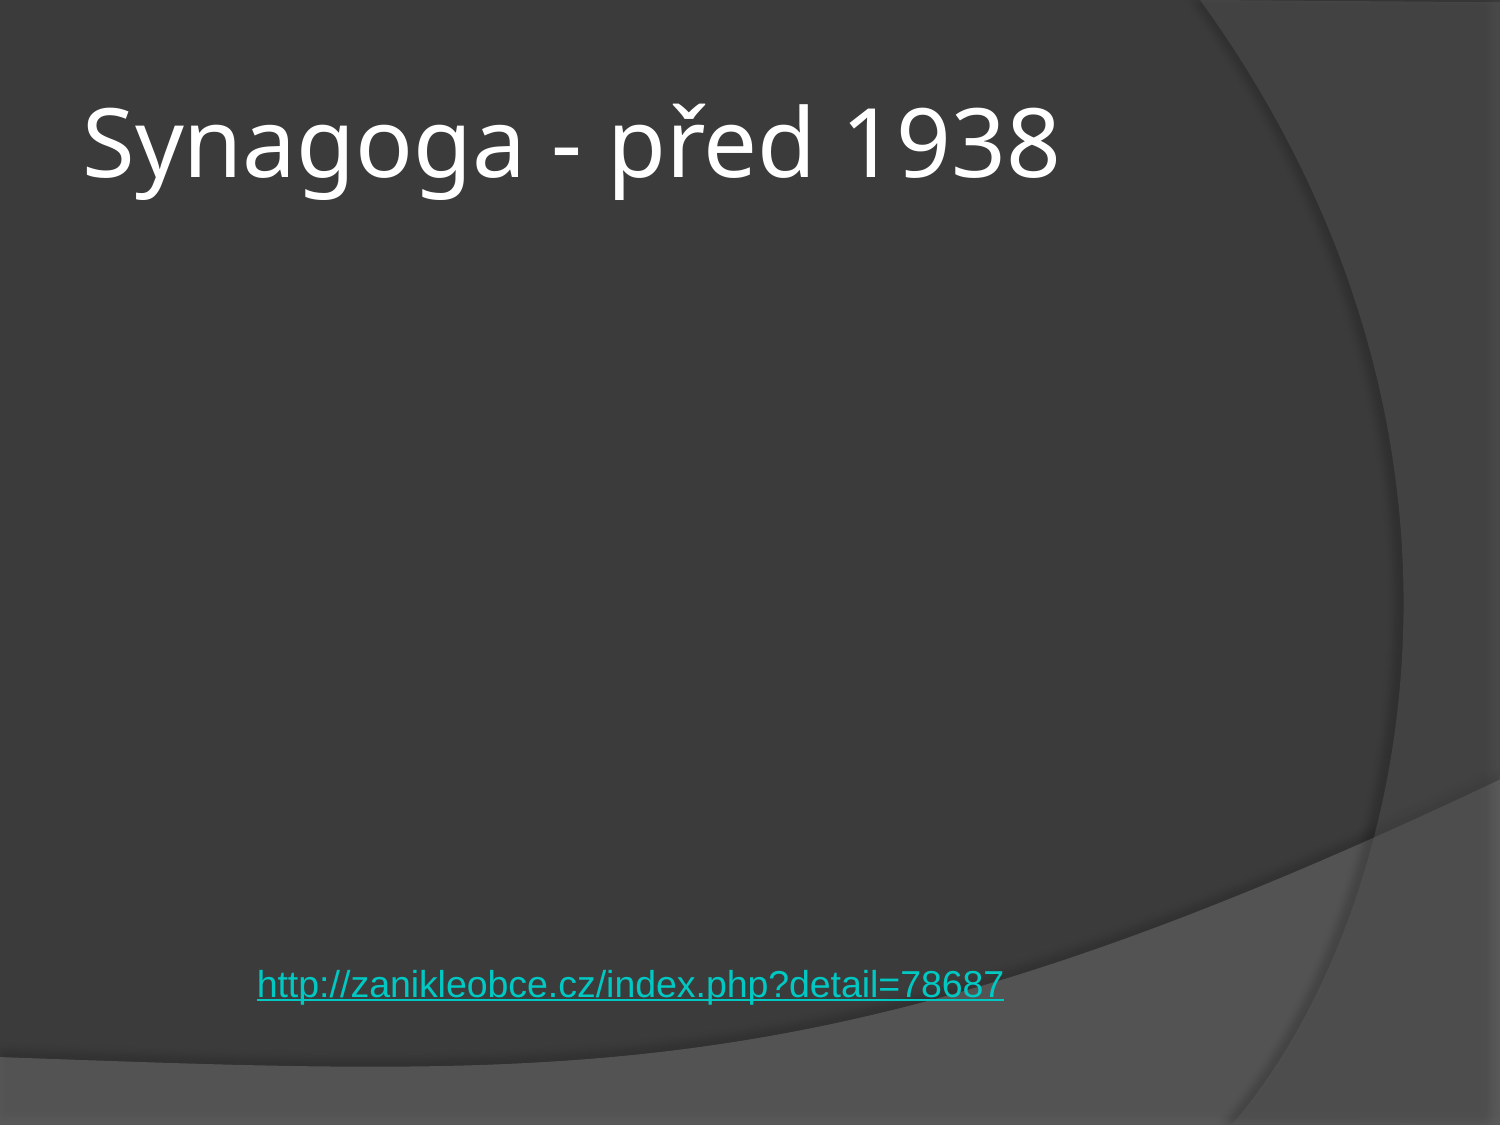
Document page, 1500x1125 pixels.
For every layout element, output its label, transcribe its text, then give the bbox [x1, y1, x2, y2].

title Synagoga - před 1938 [75, 45, 1300, 233]
text_box http://zanikleobce.cz/index.php?detail=78687 [242, 952, 1232, 1057]
